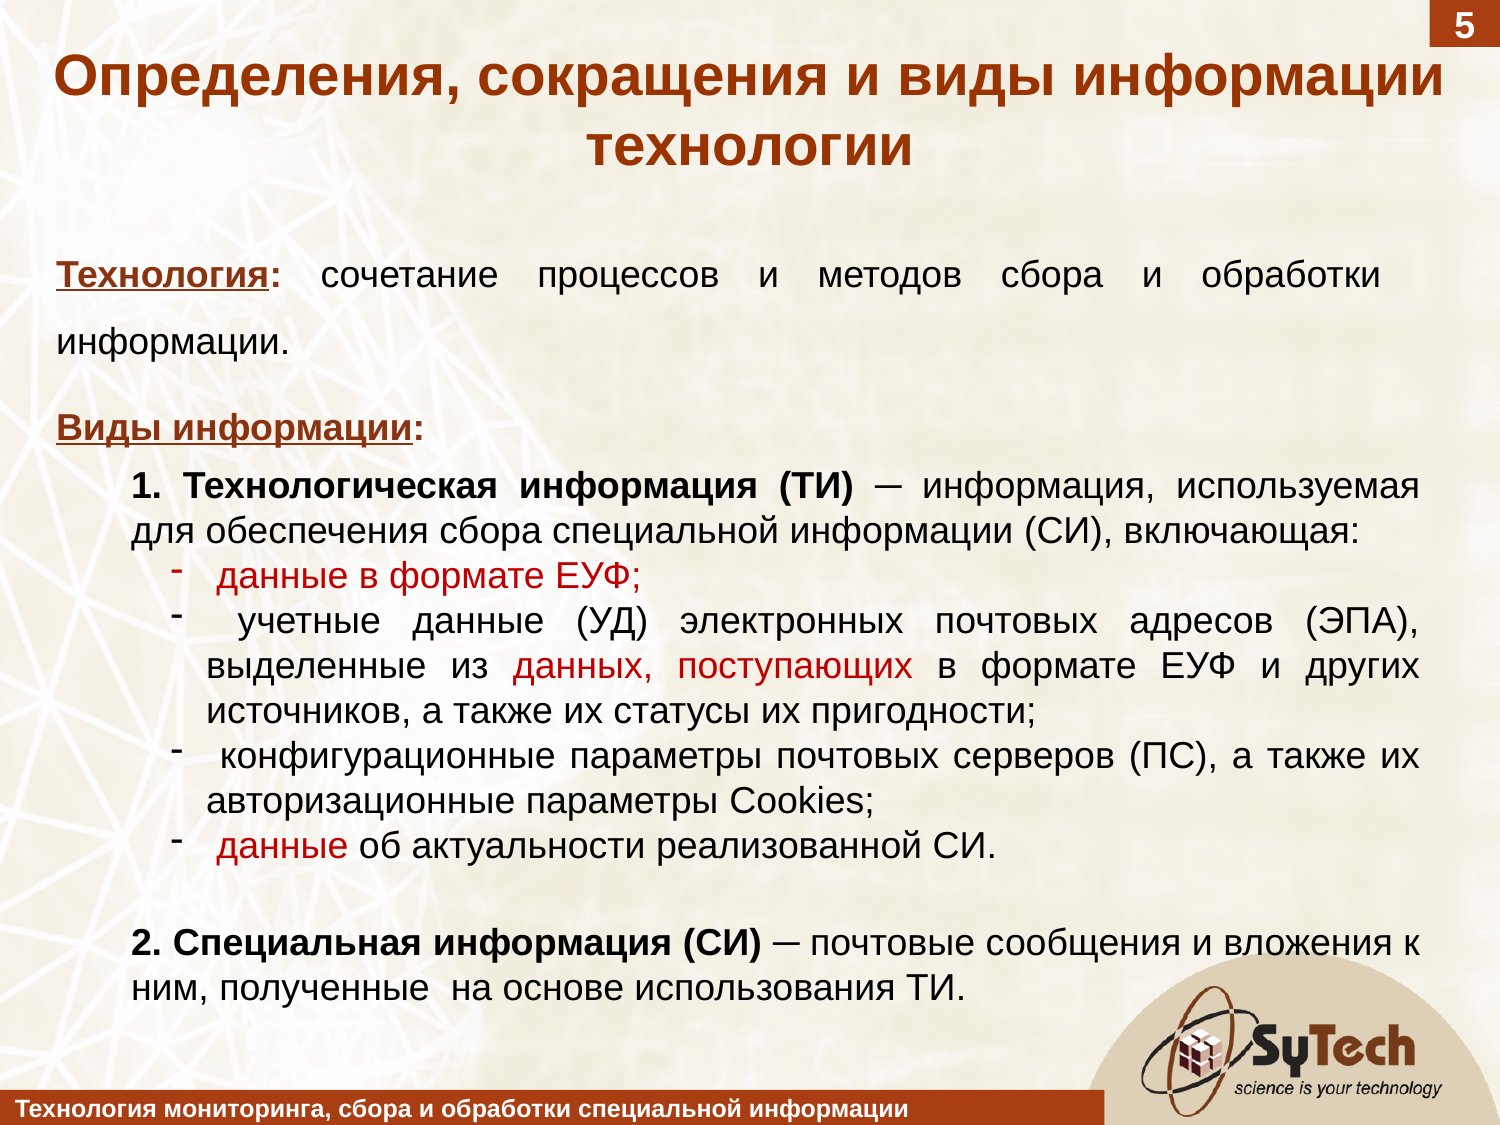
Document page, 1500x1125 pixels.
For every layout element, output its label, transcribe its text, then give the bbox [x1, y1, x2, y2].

text_box 5 [1429, 0, 1500, 47]
text_box Технология мониторинга, сбора и обработки специальной информации [0, 1089, 1105, 1125]
text_box Технология: сочетание процессов и методов сбора и обработки информации. [41, 219, 1436, 370]
picture [0, 0, 1500, 1125]
text_box Определения, сокращения и виды информации технологии [35, 66, 1465, 149]
text_box Виды информации: 1. Технологическая информация (ТИ) ─ информация, используемая для обеспечения сбора специальной информации (СИ), включающая: данные в формате ЕУФ; учетные данные (УД) электронных почтовых адресов (ЭПА), выделенные из данных, поступающих в формате ЕУФ и других источников, а также их статусы их пригодности; конфигурационные параметры почтовых серверов (ПС), а также их авторизационные параметры Cookies; данные об актуальности реализованной СИ. 2. Специальная информация (СИ) ─ почтовые сообщения и вложения к ним, полученные на основе использования ТИ. [41, 373, 1436, 1016]
